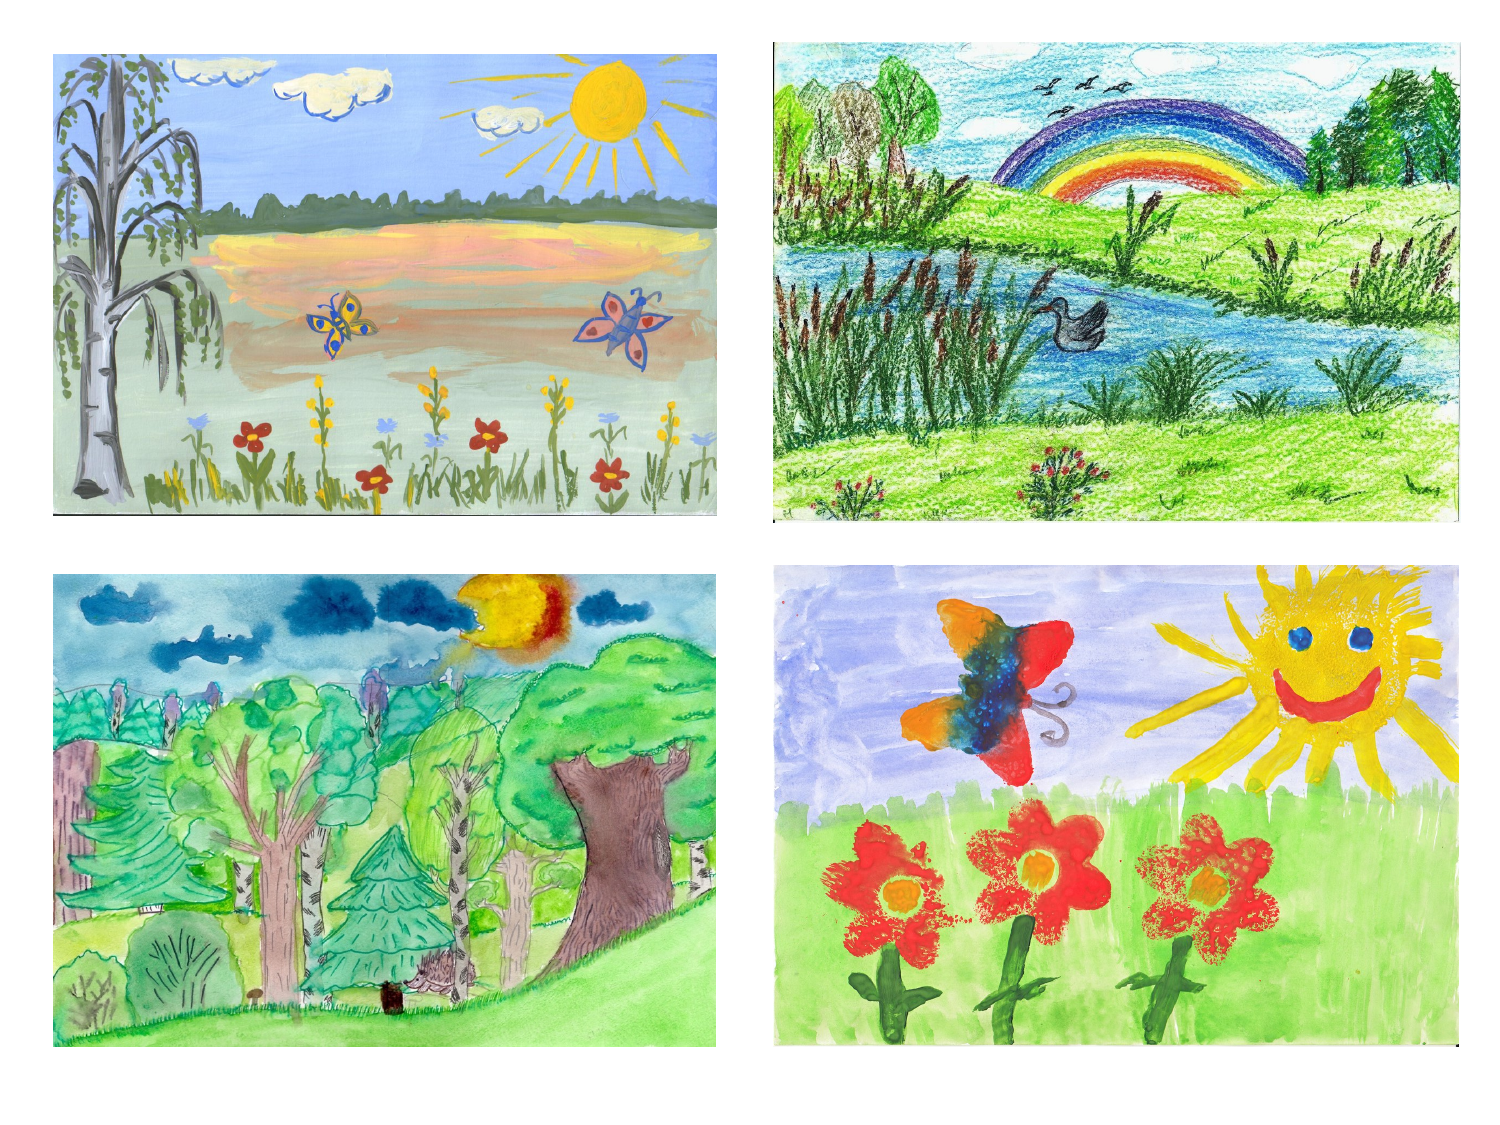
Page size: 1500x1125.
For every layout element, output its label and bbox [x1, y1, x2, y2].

picture [52, 574, 716, 1048]
picture [773, 565, 1459, 1047]
picture [773, 42, 1461, 523]
picture [52, 54, 717, 516]
